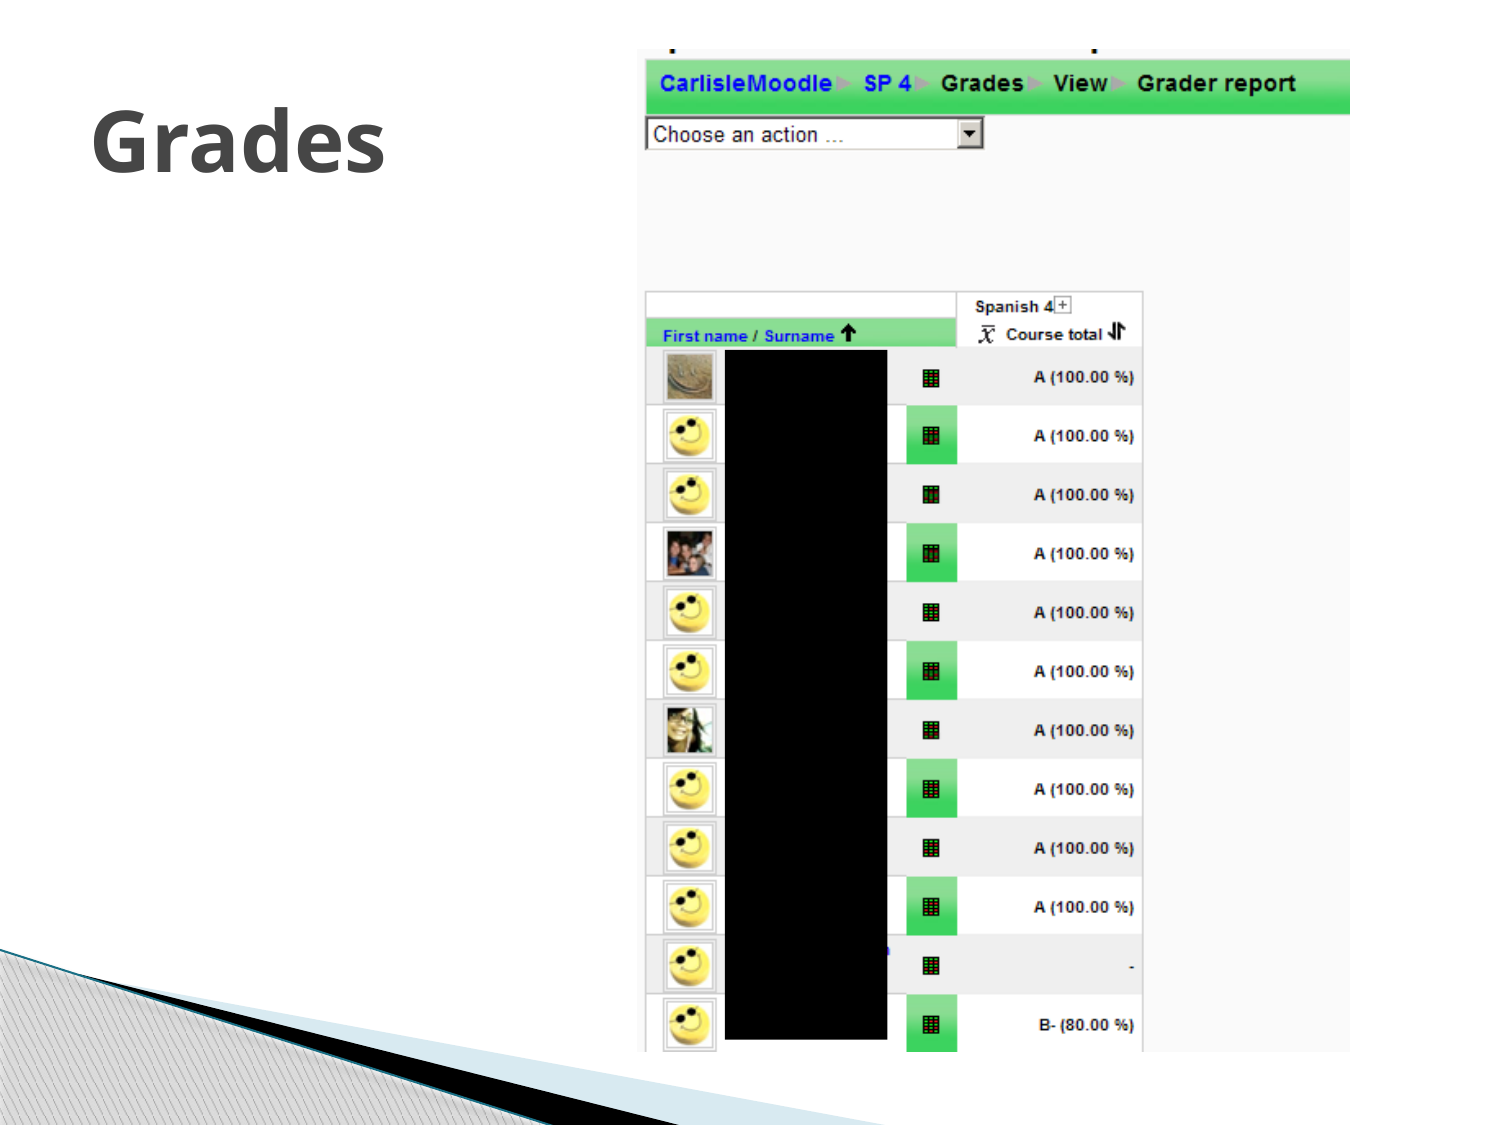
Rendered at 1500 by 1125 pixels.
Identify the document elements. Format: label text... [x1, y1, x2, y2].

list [637, 49, 1351, 1052]
title Grades [75, 45, 1425, 233]
